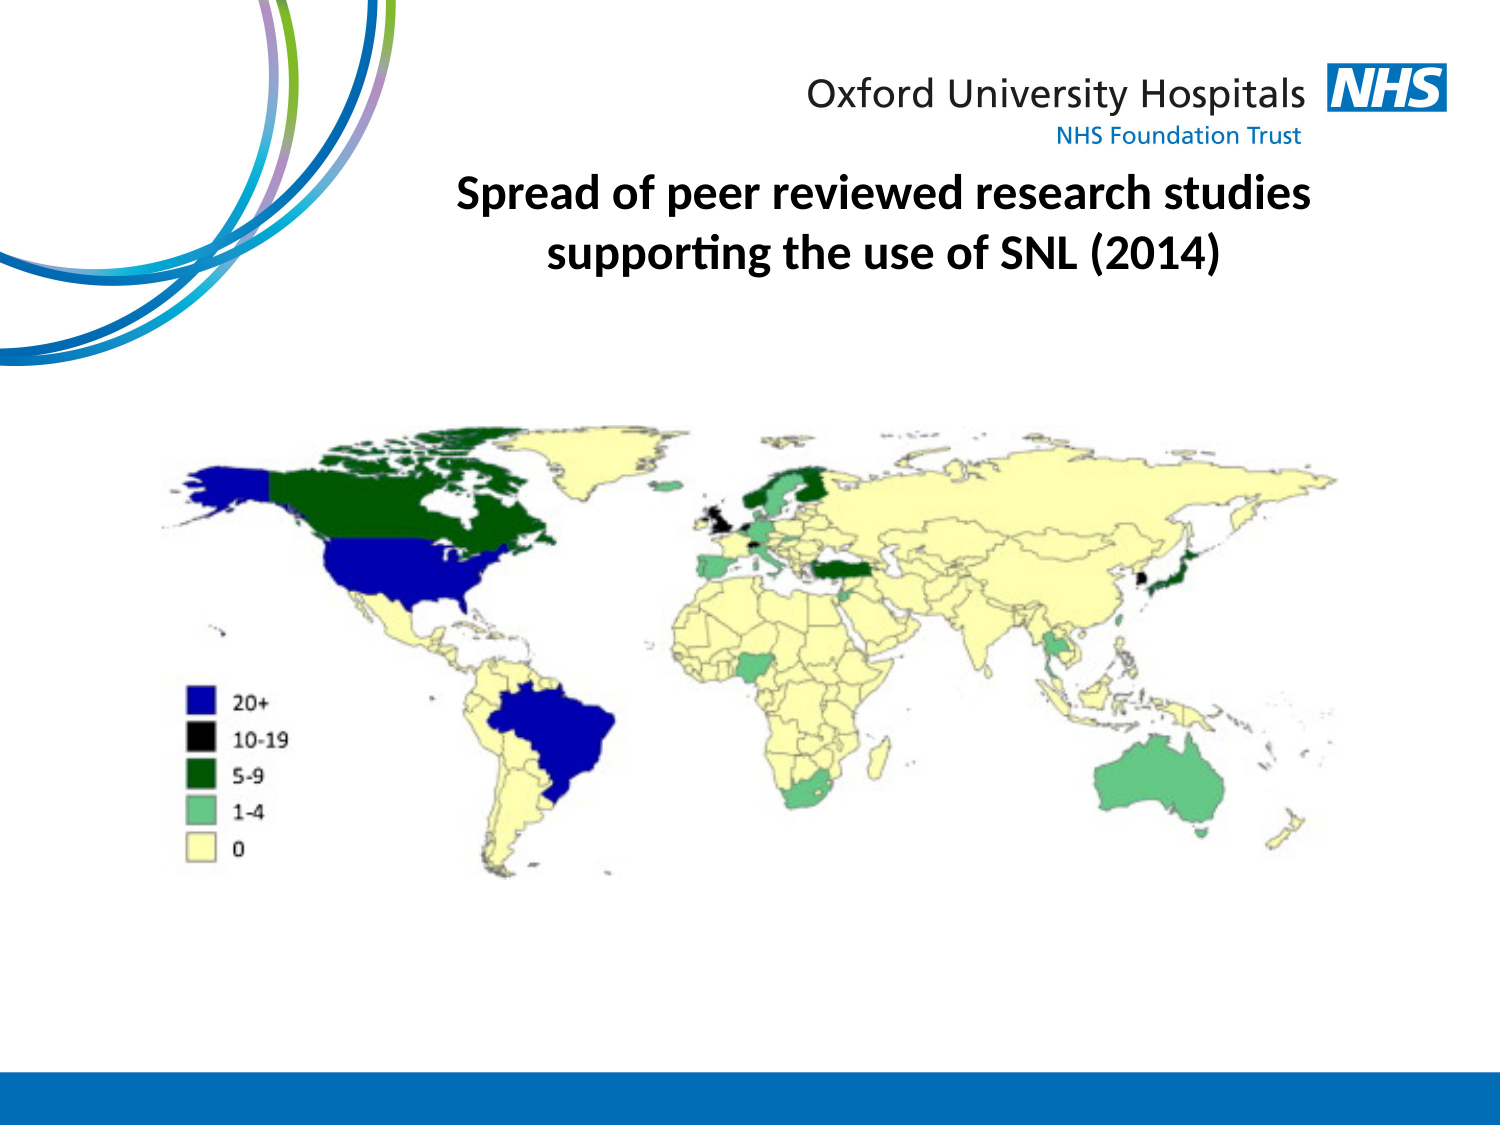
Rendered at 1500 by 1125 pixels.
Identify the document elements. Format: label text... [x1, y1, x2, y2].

picture [0, 0, 1500, 1125]
title Spread of peer reviewed research studies supporting the use of SNL (2014) [343, 151, 1425, 289]
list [161, 425, 1339, 880]
